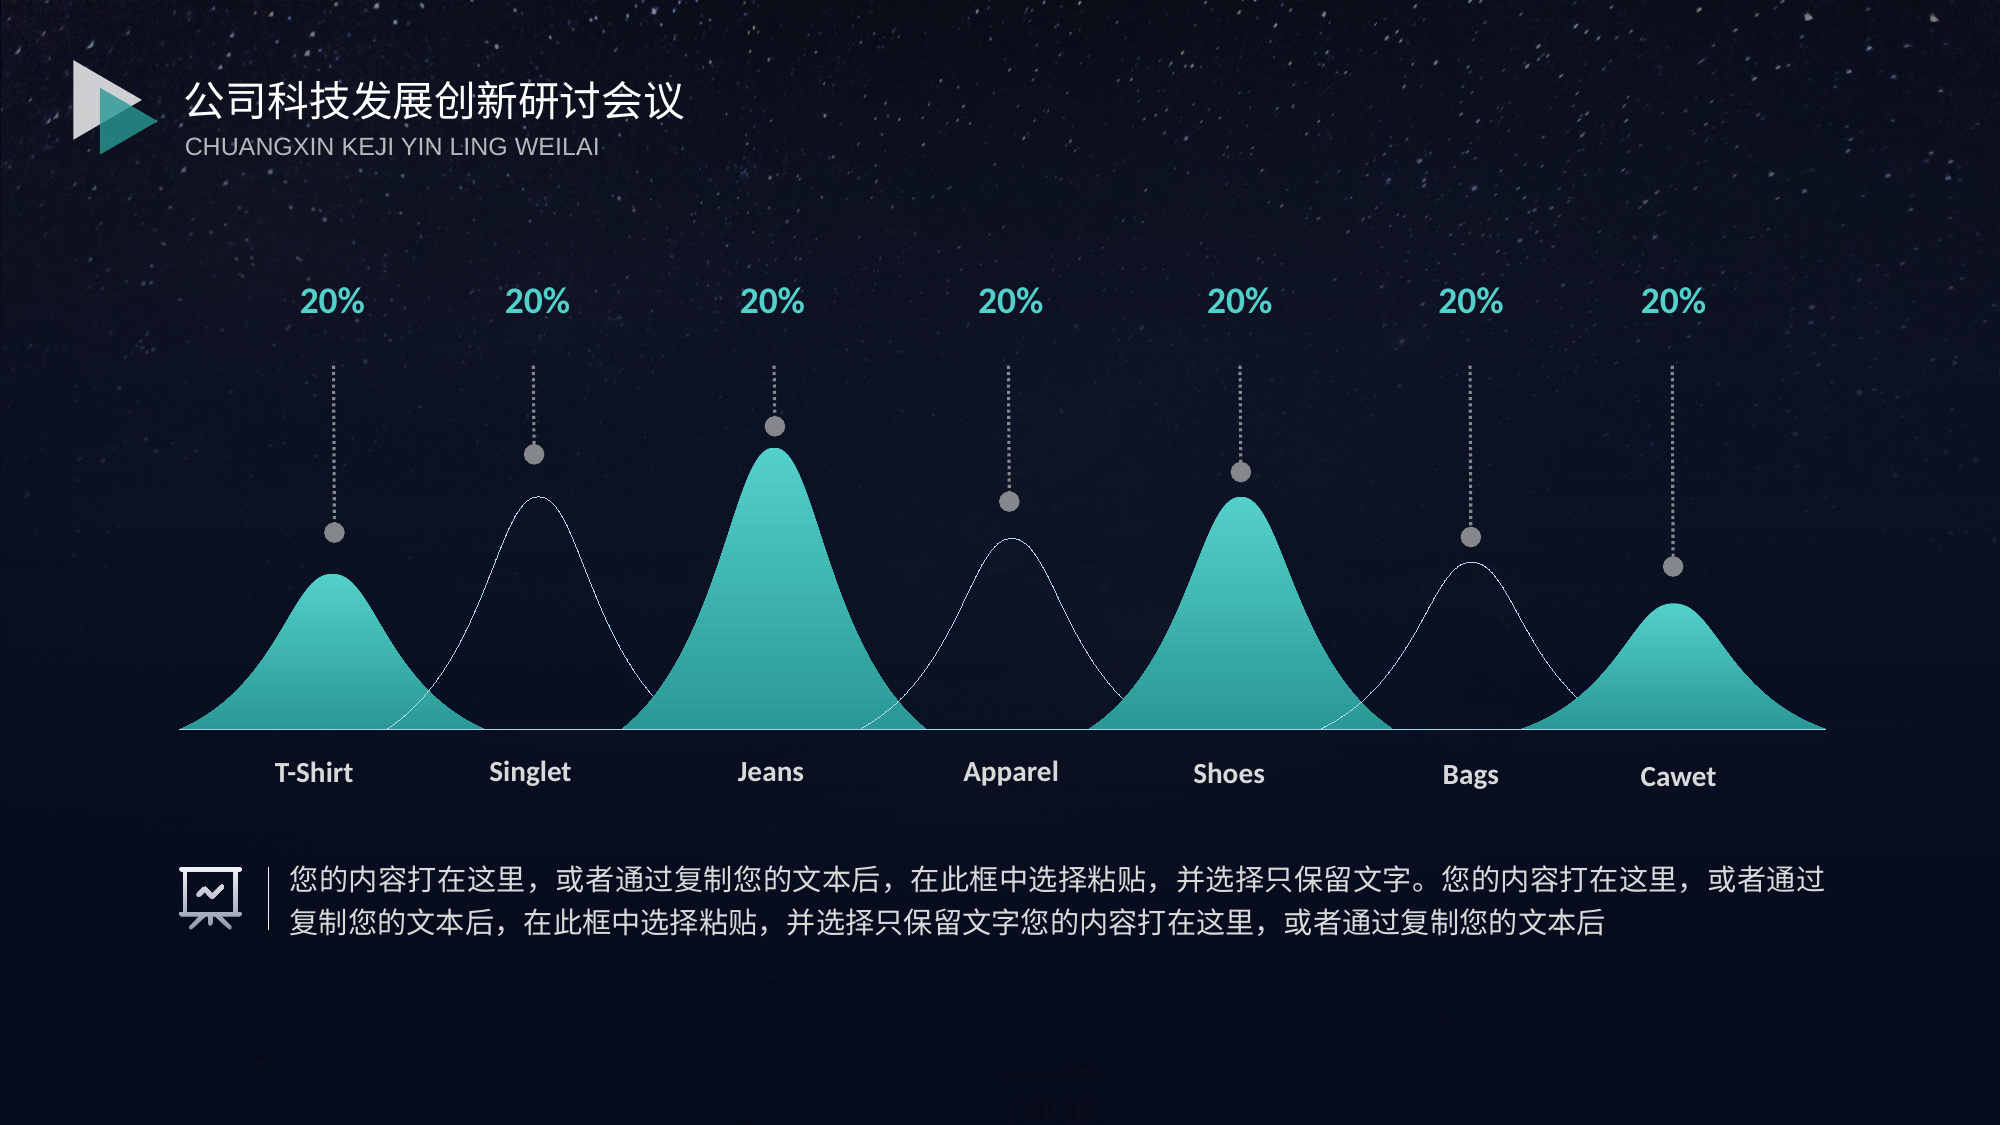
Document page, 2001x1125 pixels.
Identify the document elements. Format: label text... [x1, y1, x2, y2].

text_box 您的内容打在这里，或者通过复制您的文本后，在此框中选择粘贴，并选择只保留文字。您的内容打在这里，或者通过复制您的文本后，在此框中选择粘贴，并选择只保留文字您的内容打在这里，或者通过复制您的文本后 [274, 844, 1842, 947]
picture [0, 0, 2000, 1125]
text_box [73, 60, 158, 155]
text_box [177, 866, 243, 931]
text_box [179, 269, 1826, 801]
text_box CHUANGXIN KEJI YIN LING WEILAI [169, 122, 699, 168]
text_box 公司科技发展创新研讨会议 [169, 67, 710, 132]
